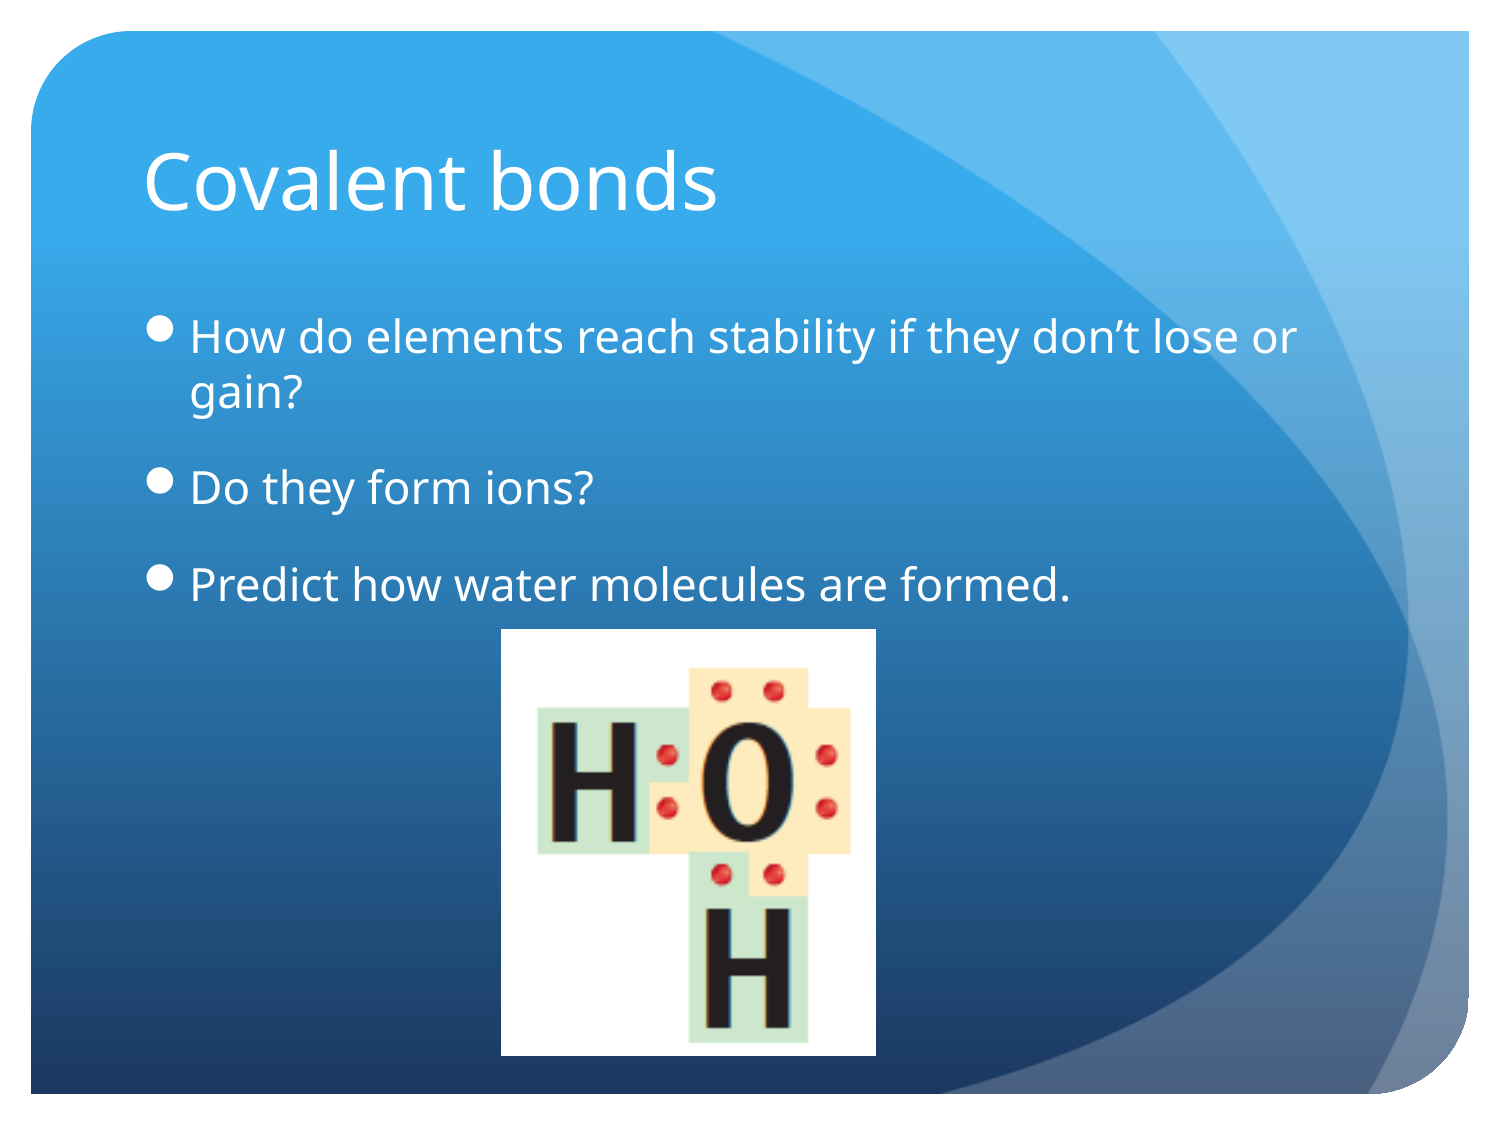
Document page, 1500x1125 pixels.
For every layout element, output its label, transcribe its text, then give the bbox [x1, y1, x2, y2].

title Covalent bonds [127, 62, 1372, 234]
picture [24, 30, 1473, 1094]
list How do elements reach stability if they don’t lose or gain? Do they form ions? Predict how water molecules are formed. [127, 299, 1372, 690]
